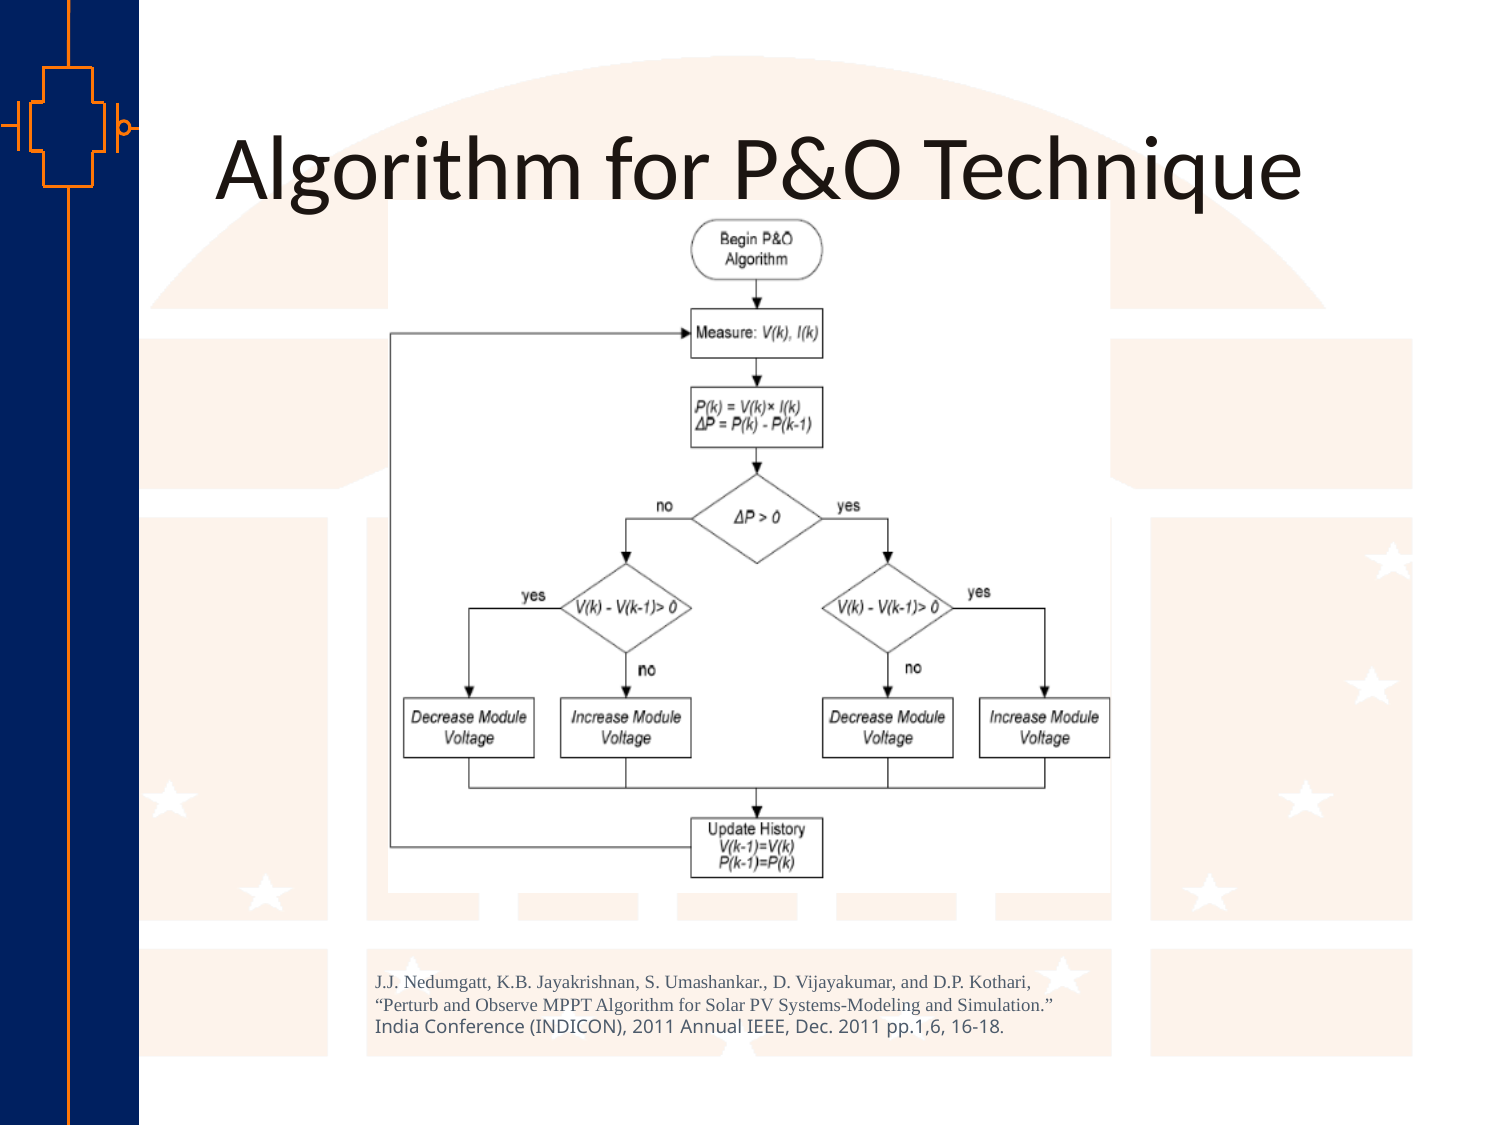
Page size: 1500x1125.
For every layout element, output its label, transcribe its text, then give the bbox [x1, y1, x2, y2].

text_box J.J. Nedumgatt, K.B. Jayakrishnan, S. Umashankar., D. Vijayakumar, and D.P. Kothari, “Perturb and Observe MPPT Algorithm for Solar PV Systems-Modeling and Simulation.” India Conference (INDICON), 2011 Annual IEEE, Dec. 2011 pp.1,6, 16-18. [360, 962, 1111, 1045]
title Algorithm for P&O Technique [200, 37, 1388, 225]
picture [387, 199, 1111, 893]
